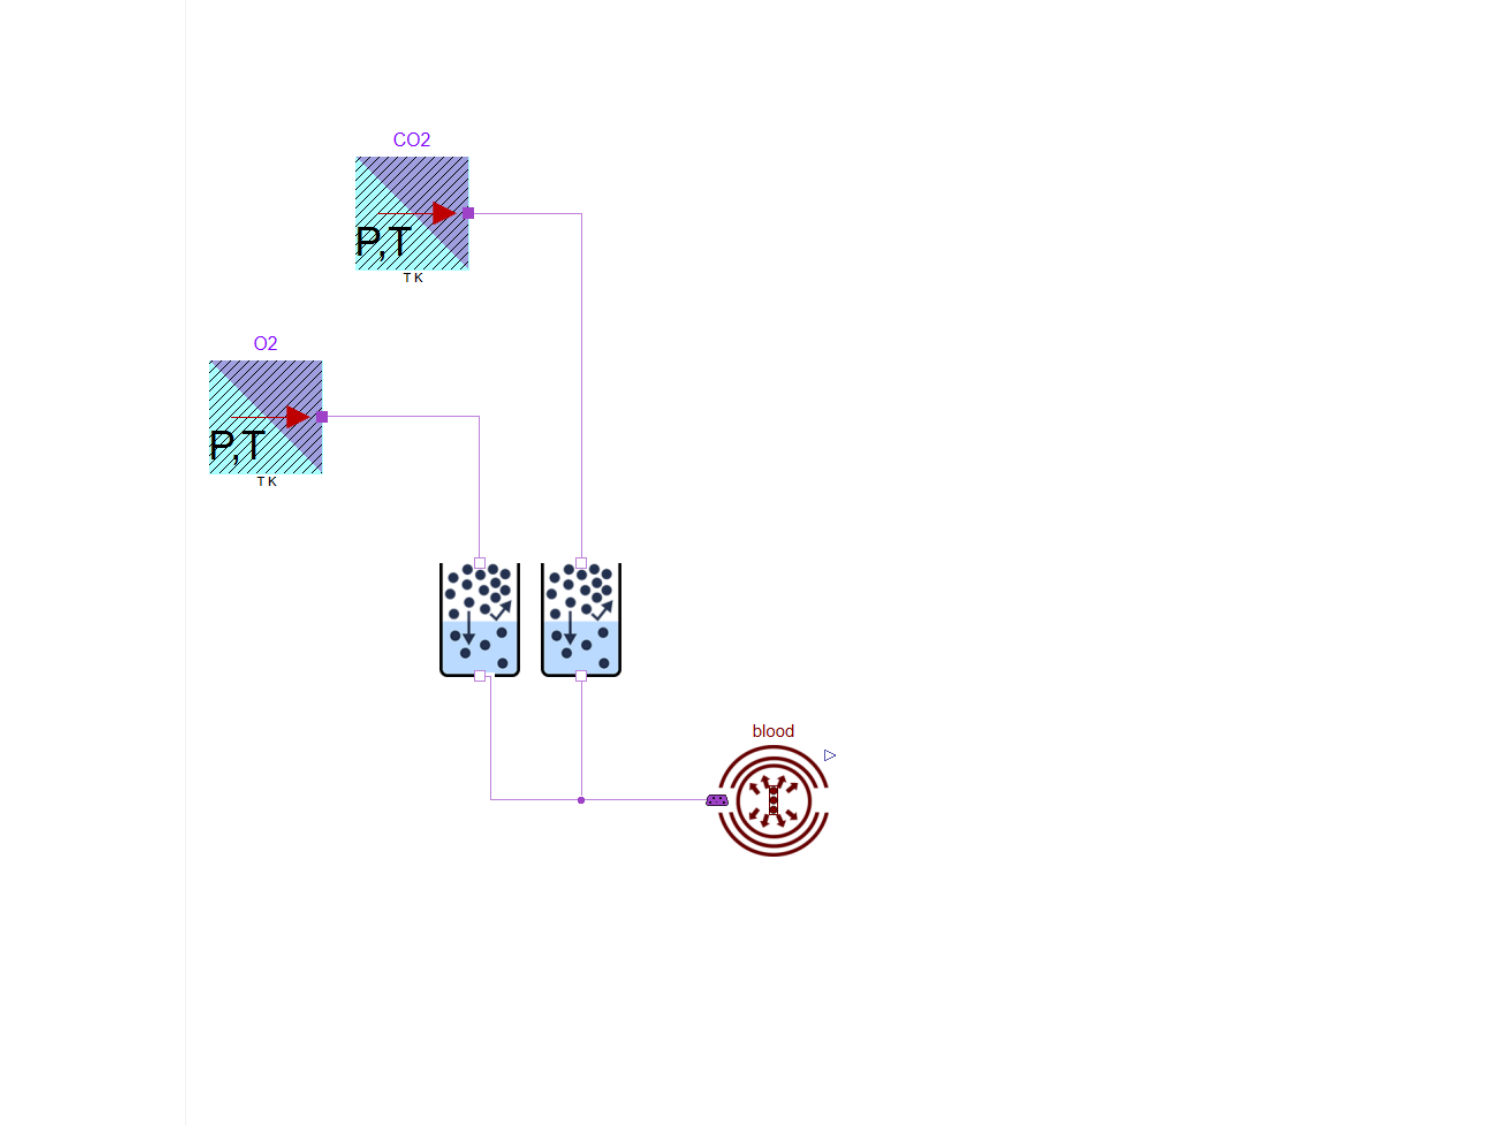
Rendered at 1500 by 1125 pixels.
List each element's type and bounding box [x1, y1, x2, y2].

picture [185, 0, 1315, 1125]
